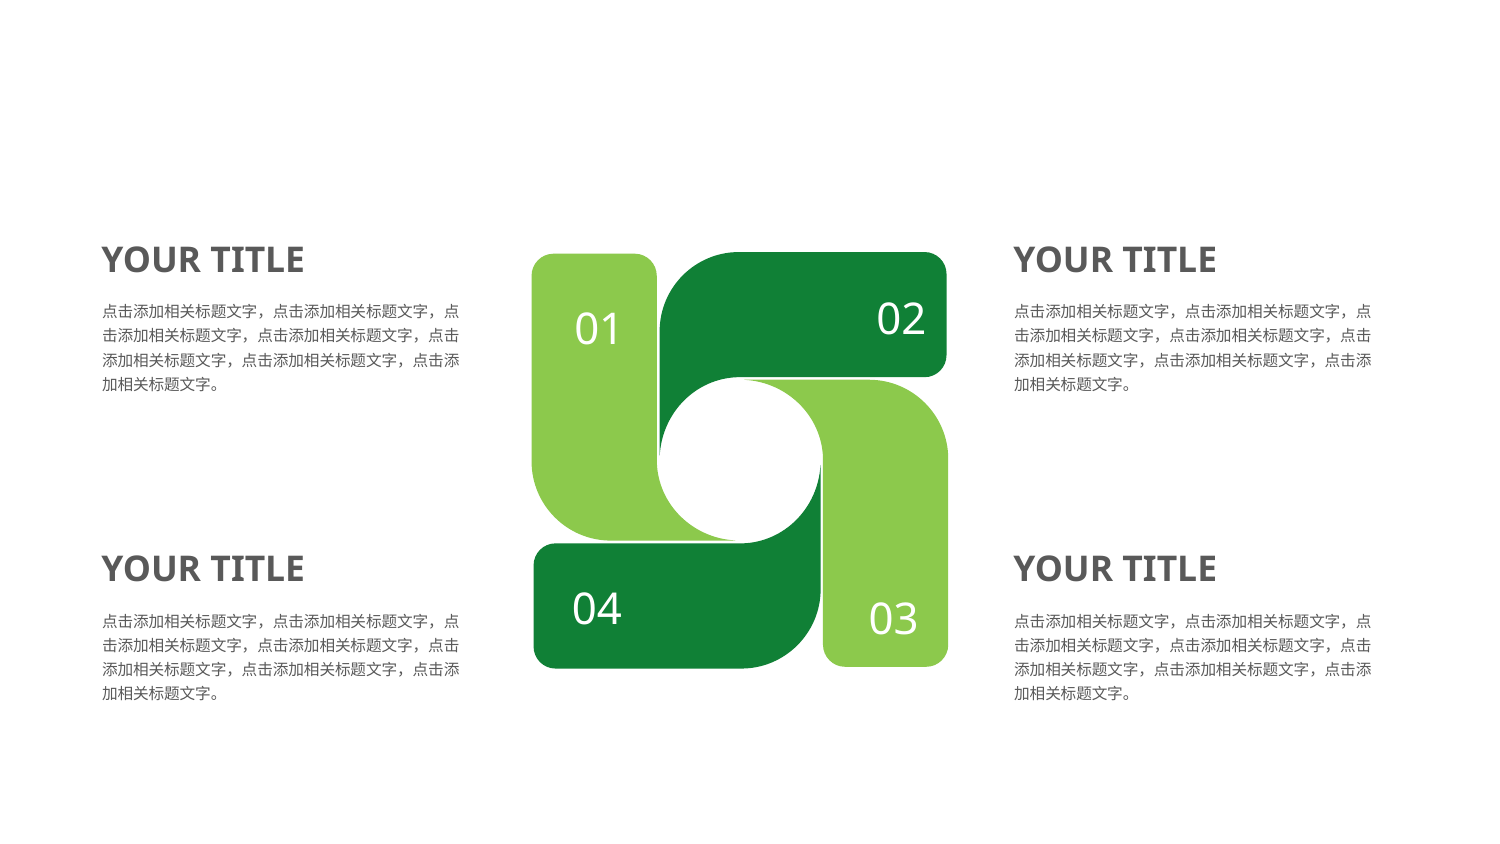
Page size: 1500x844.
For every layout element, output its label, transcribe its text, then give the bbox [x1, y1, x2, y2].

text_box YOUR TITLE [994, 538, 1348, 597]
text_box YOUR TITLE [994, 229, 1348, 287]
text_box 点击添加相关标题文字，点击添加相关标题文字，点击添加相关标题文字，点击添加相关标题文字，点击添加相关标题文字，点击添加相关标题文字，点击添加相关标题文字。 [87, 598, 489, 710]
text_box 点击添加相关标题文字，点击添加相关标题文字，点击添加相关标题文字，点击添加相关标题文字，点击添加相关标题文字，点击添加相关标题文字，点击添加相关标题文字。 [999, 598, 1401, 710]
text_box YOUR TITLE [82, 229, 436, 287]
text_box 点击添加相关标题文字，点击添加相关标题文字，点击添加相关标题文字，点击添加相关标题文字，点击添加相关标题文字，点击添加相关标题文字，点击添加相关标题文字。 [999, 289, 1401, 401]
text_box 点击添加相关标题文字，点击添加相关标题文字，点击添加相关标题文字，点击添加相关标题文字，点击添加相关标题文字，点击添加相关标题文字，点击添加相关标题文字。 [87, 289, 489, 401]
text_box YOUR TITLE [82, 538, 436, 597]
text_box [531, 251, 949, 669]
